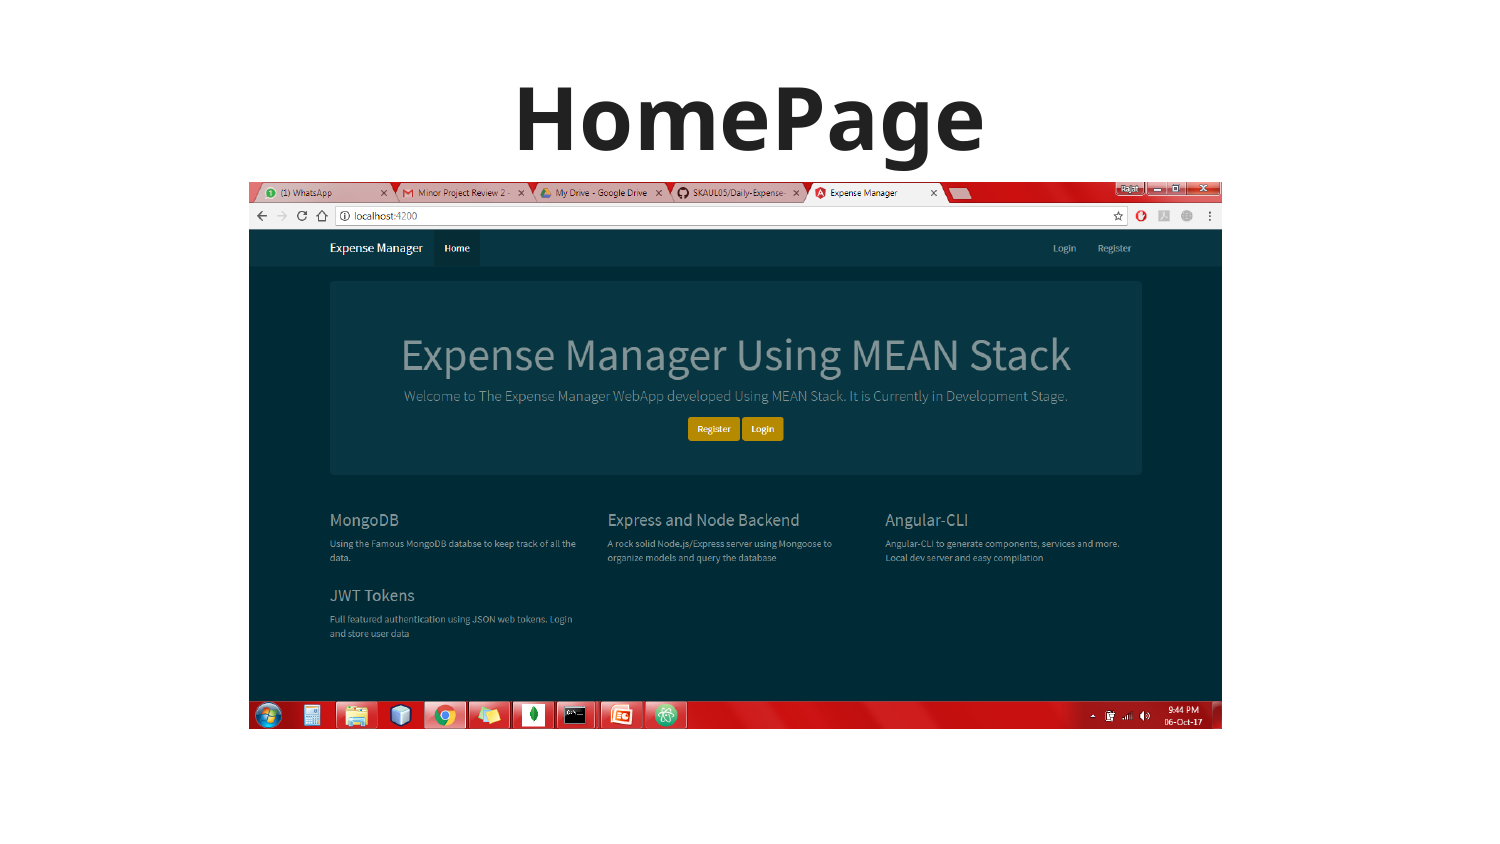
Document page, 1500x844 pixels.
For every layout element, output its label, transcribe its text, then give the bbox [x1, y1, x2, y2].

picture [332, 515, 337, 525]
title HomePage [51, 48, 1449, 180]
picture [249, 181, 1223, 265]
picture [249, 702, 1223, 729]
picture [383, 590, 387, 600]
picture [331, 282, 1141, 474]
